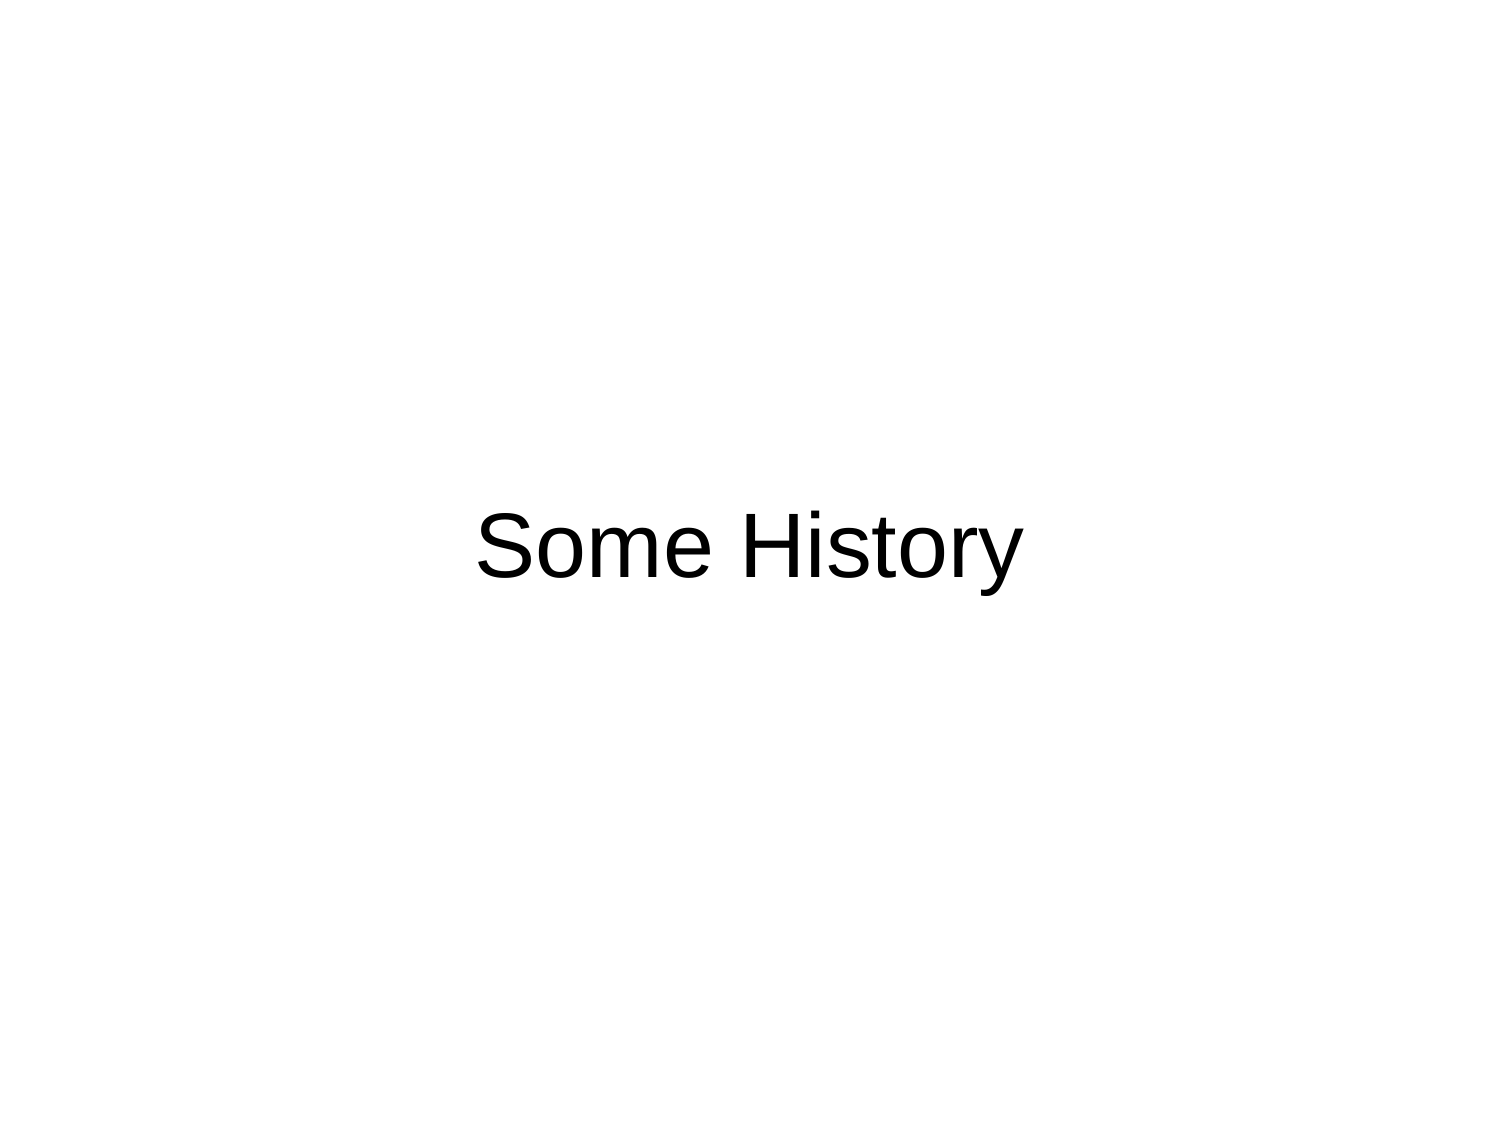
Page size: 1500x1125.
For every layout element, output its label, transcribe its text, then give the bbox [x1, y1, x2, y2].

title Some History [74, 44, 1426, 1038]
